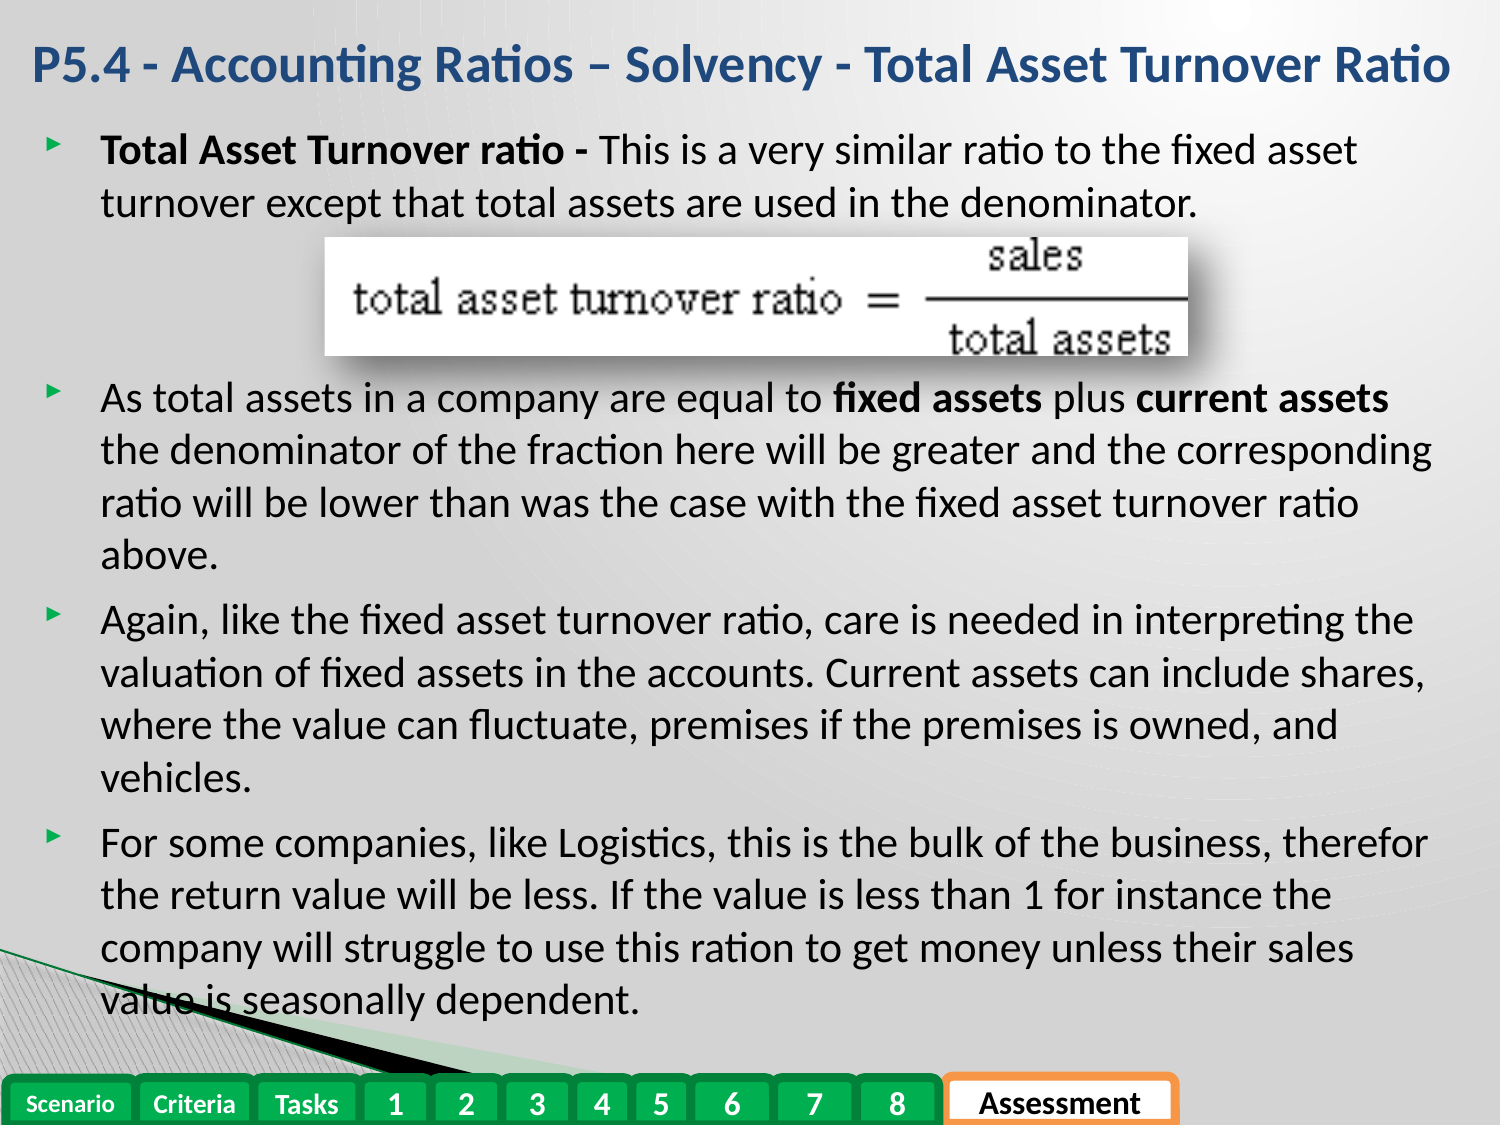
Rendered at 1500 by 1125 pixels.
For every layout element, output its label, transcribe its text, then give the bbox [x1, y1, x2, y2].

picture [324, 237, 1189, 357]
title P5.4 - Accounting Ratios – Solvency - Total Asset Turnover Ratio [17, 19, 1471, 102]
list Total Asset Turnover ratio - This is a very similar ratio to the fixed asset turnover except that total assets are used in the denominator. As total assets in a company are equal to fixed assets plus current assets the denominator of the fraction here will be greater and the corresponding ratio will be lower than was the case with the fixed asset turnover ratio above. Again, like the fixed asset turnover ratio, care is needed in interpreting the valuation of fixed assets in the accounts. Current assets can include shares, where the value can fluctuate, premises if the premises is owned, and vehicles. For some companies, like Logistics, this is the bulk of the business, therefor the return value will be less. If the value is less than 1 for instance the company will struggle to use this ration to get money unless their sales value is seasonally dependent. [29, 113, 1471, 981]
